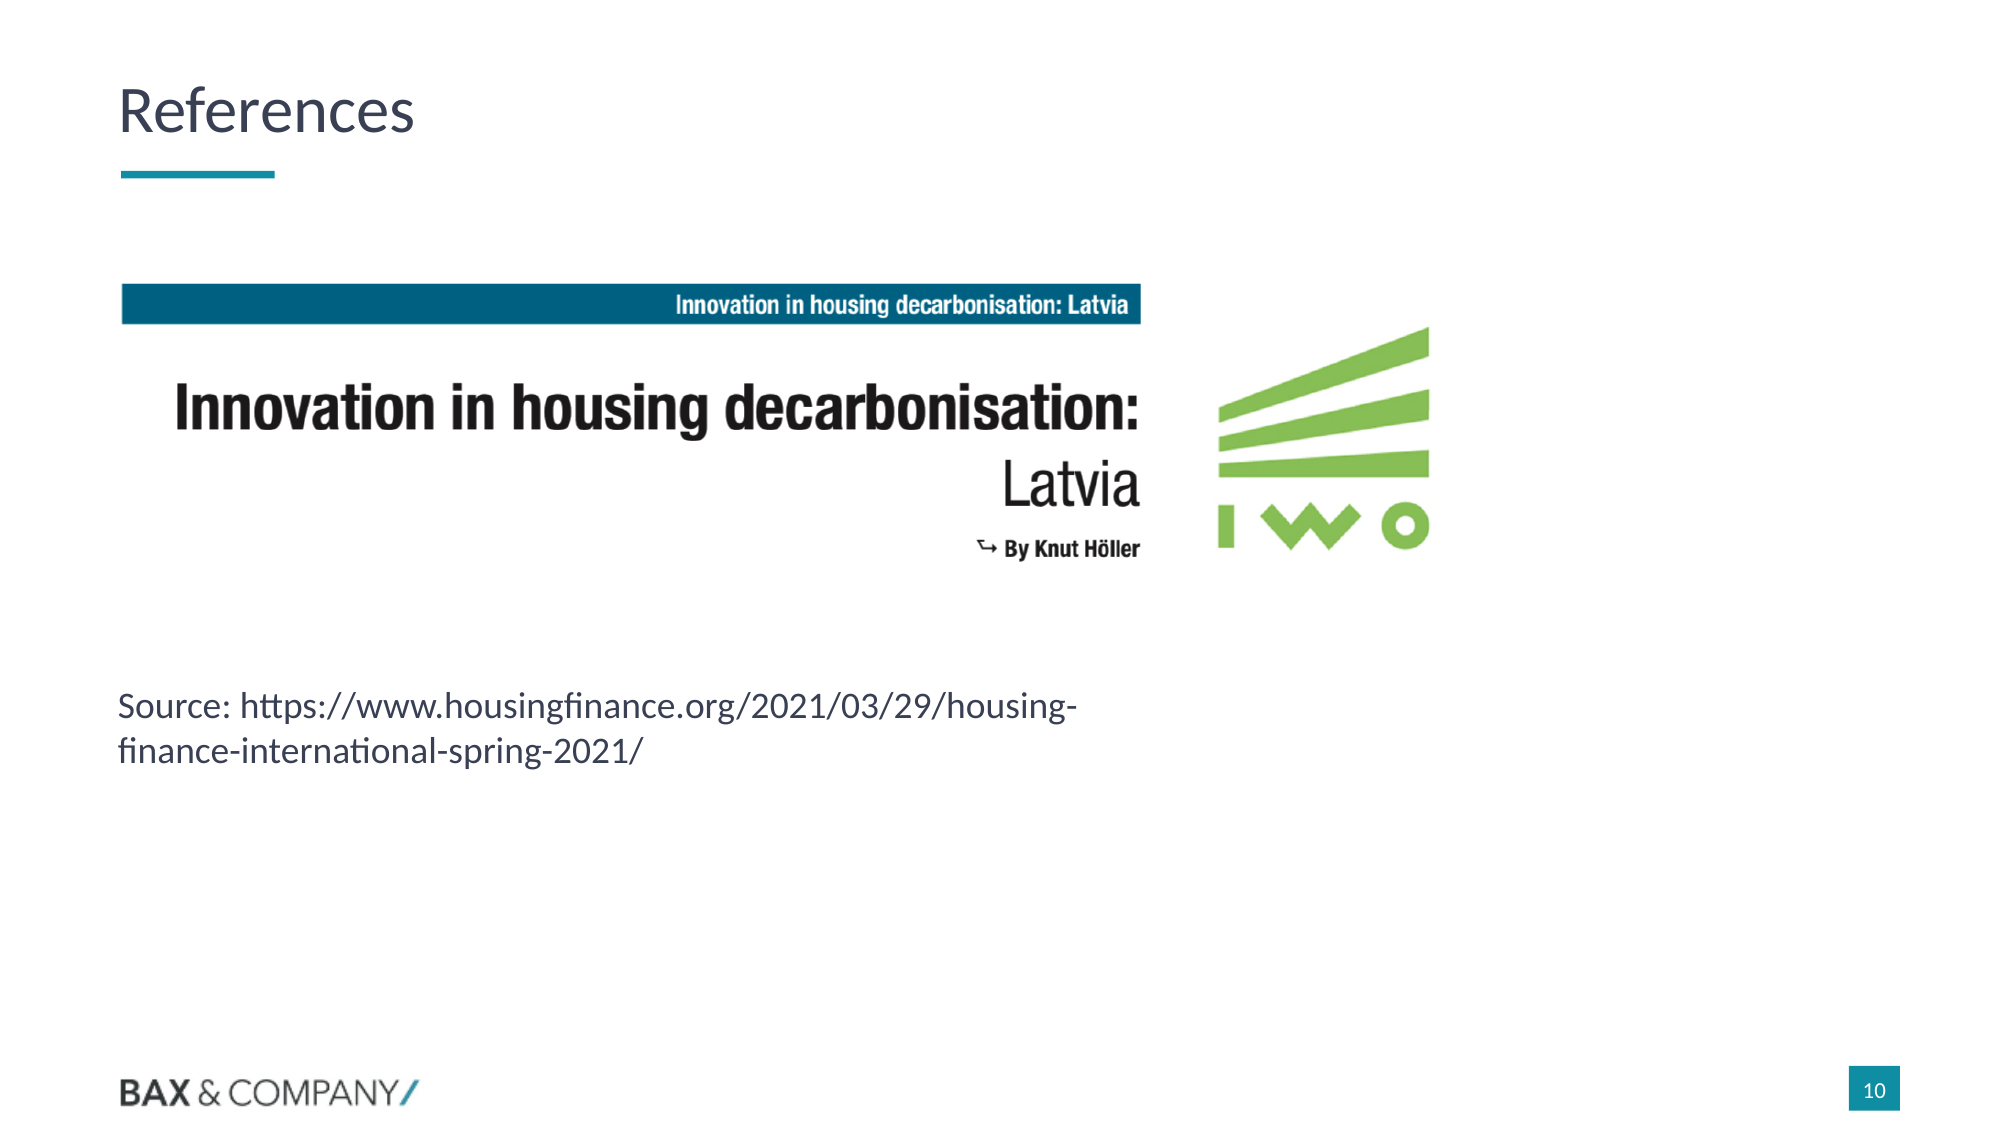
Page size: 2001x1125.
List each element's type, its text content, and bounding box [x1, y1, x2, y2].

title References [103, 59, 1900, 163]
picture [118, 1075, 422, 1111]
text_box Source: https://www.housingfinance.org/2021/03/29/housing-finance-international-spring-2021/ [103, 673, 1115, 779]
picture [73, 248, 1476, 588]
